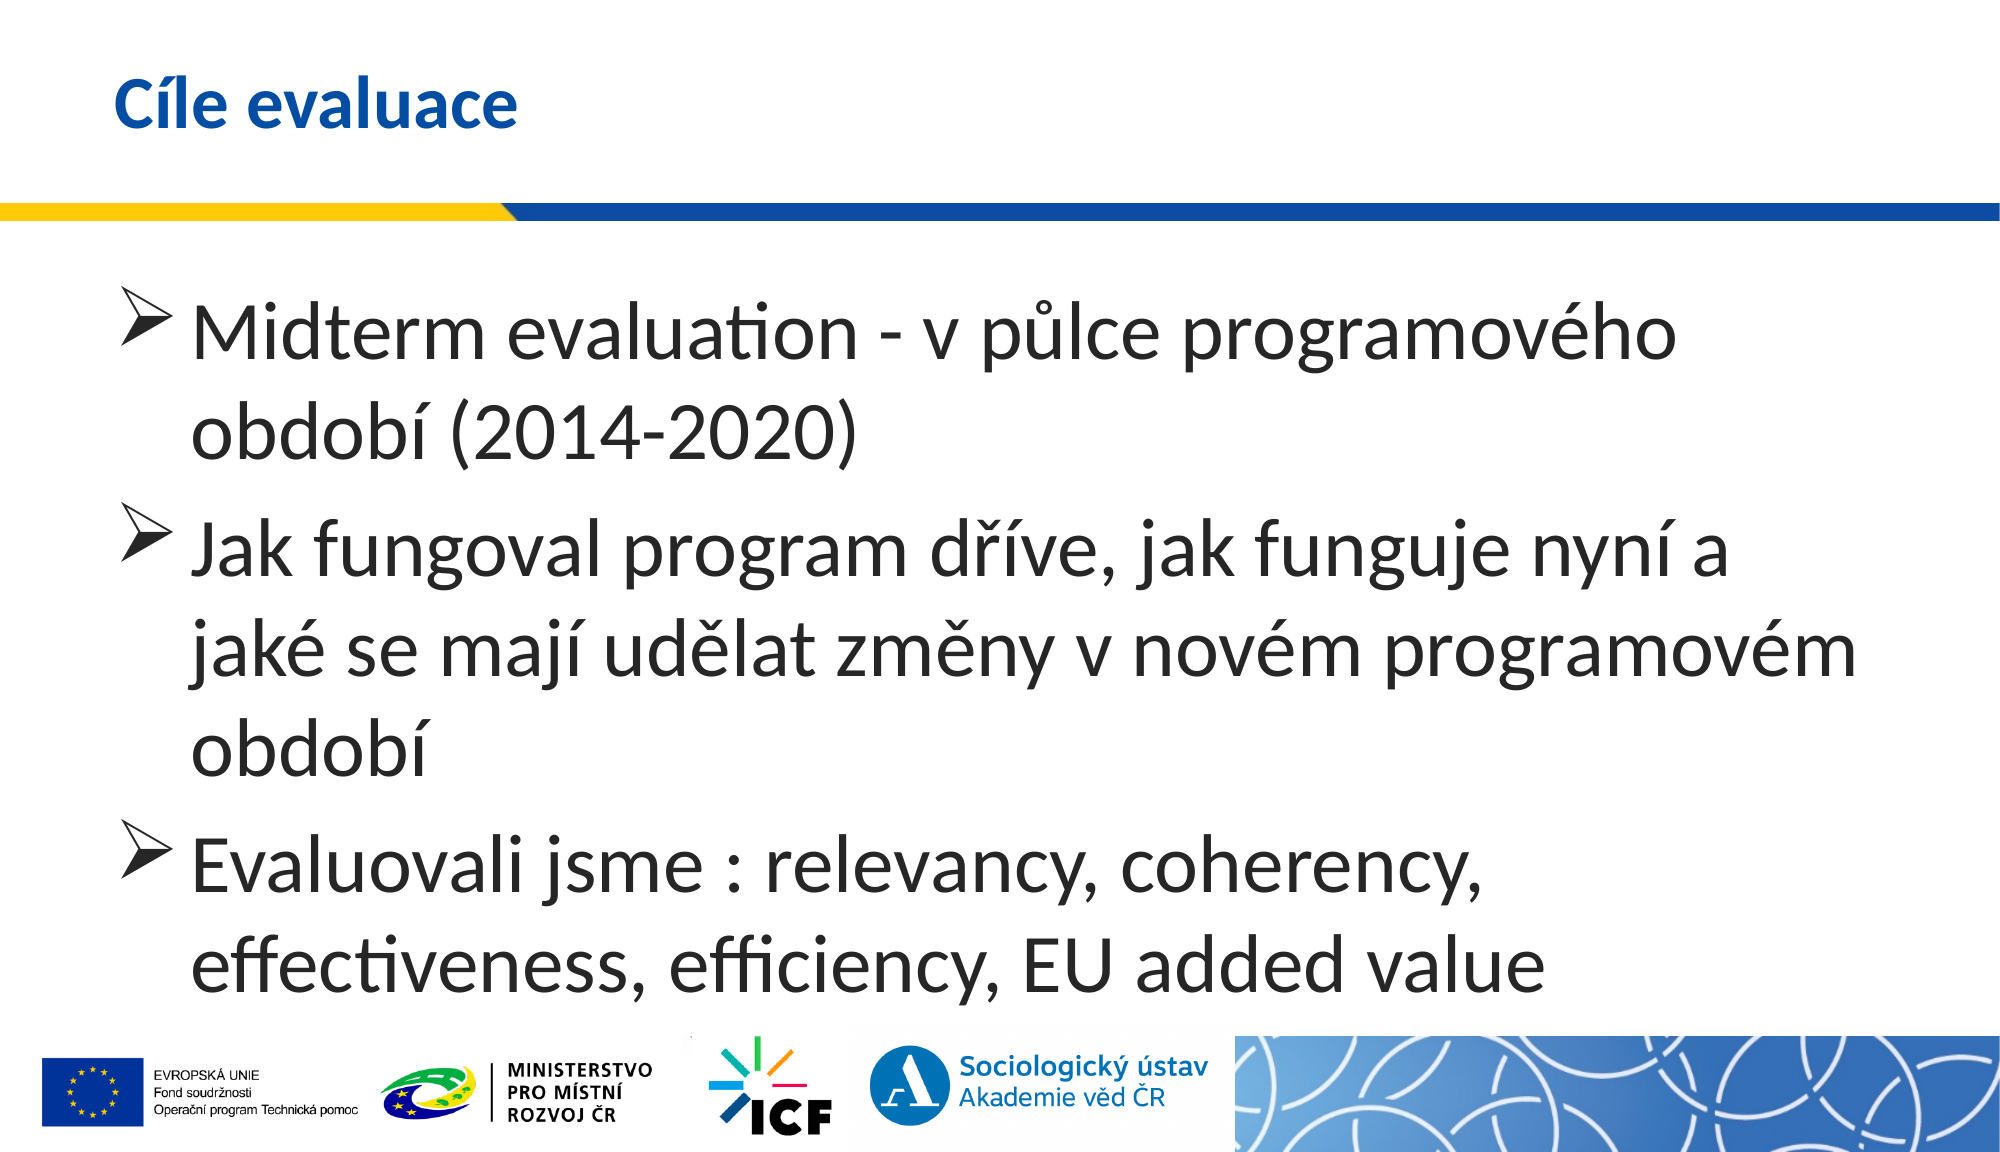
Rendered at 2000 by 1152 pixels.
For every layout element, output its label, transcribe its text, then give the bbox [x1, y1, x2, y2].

picture [0, 203, 2000, 221]
picture [19, 1035, 674, 1149]
picture [680, 1018, 2000, 1152]
title Cíle evaluace [99, 46, 1900, 198]
list Midterm evaluation - v půlce programového období (2014-2020) Jak fungoval program dříve, jak funguje nyní a jaké se mají udělat změny v novém programovém období Evaluovali jsme : relevancy, coherency, effectiveness, efficiency, EU added value [99, 268, 1900, 1029]
